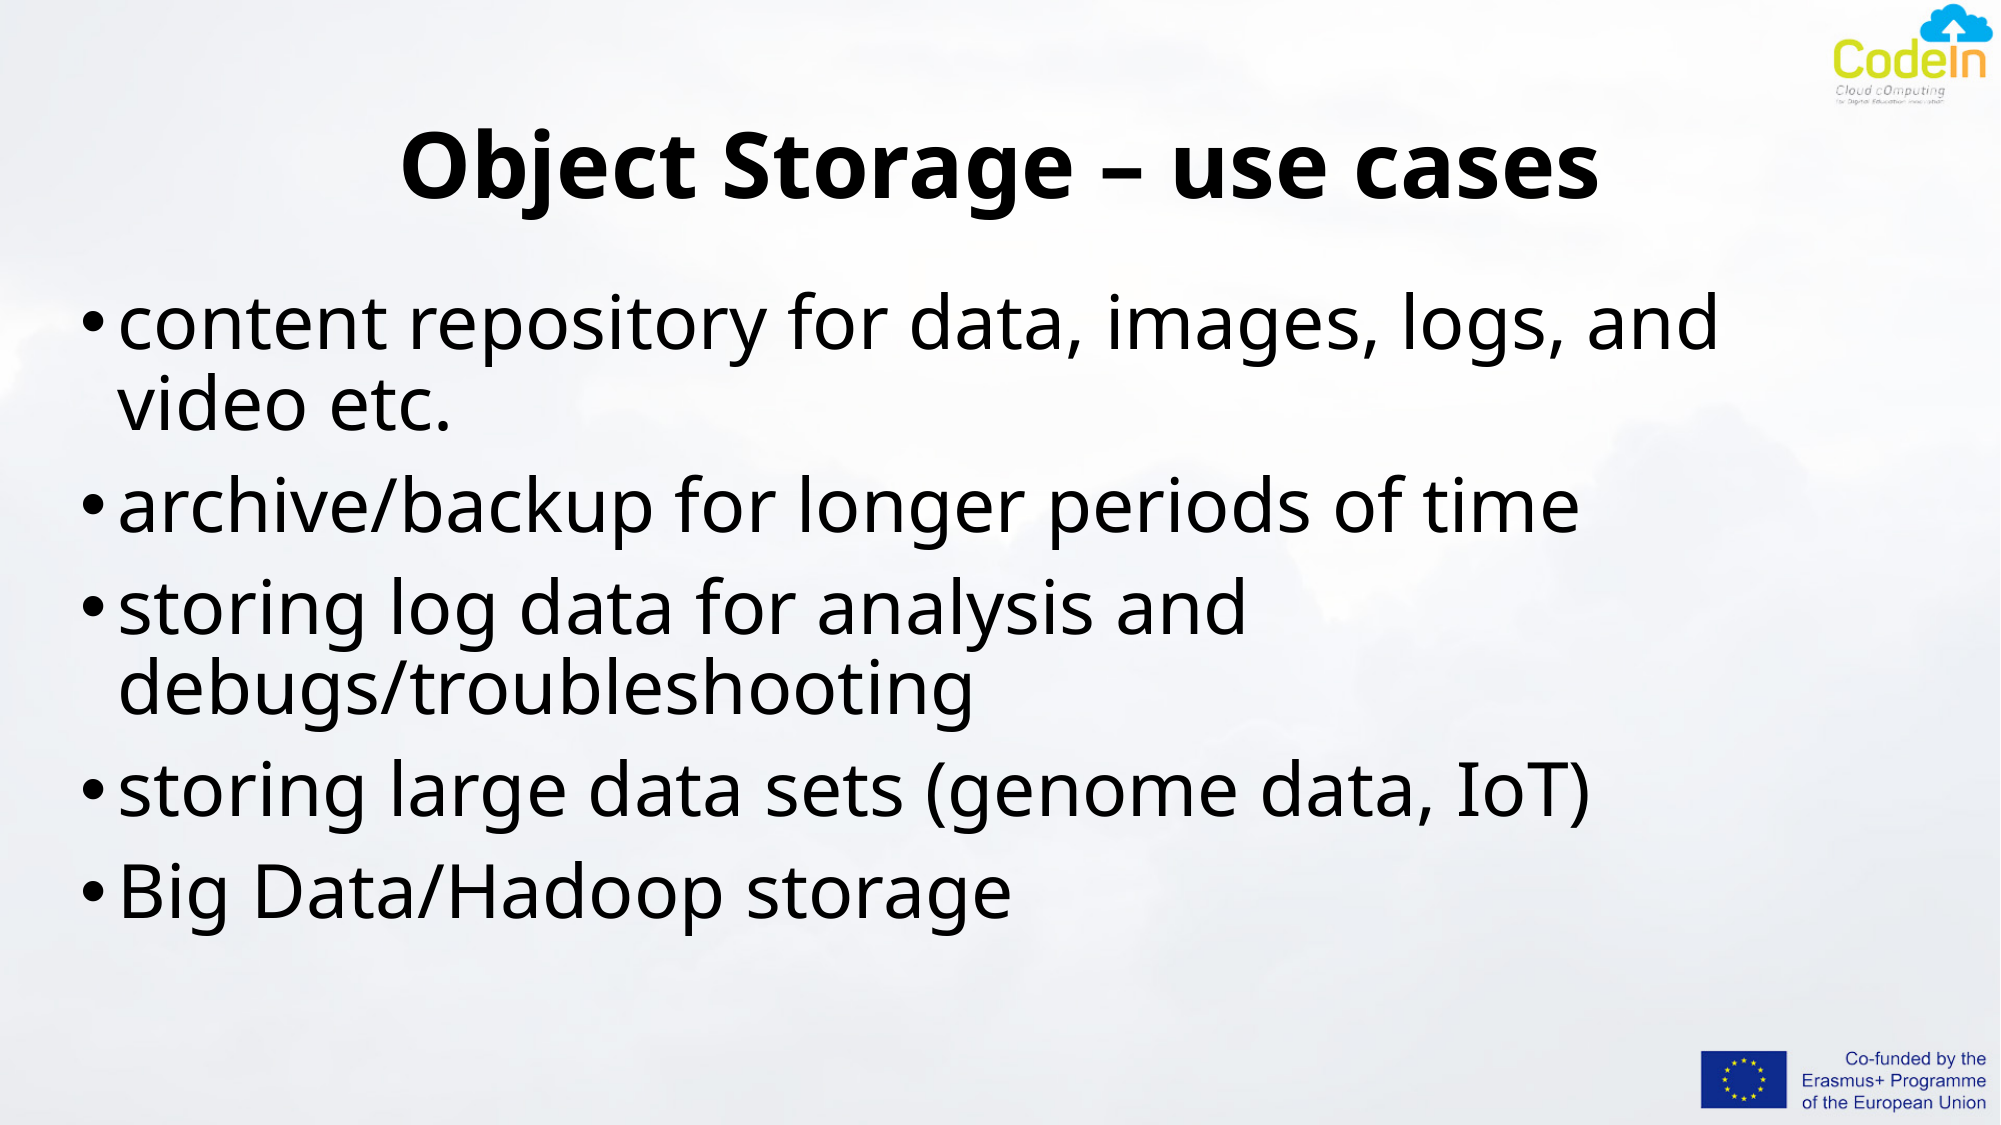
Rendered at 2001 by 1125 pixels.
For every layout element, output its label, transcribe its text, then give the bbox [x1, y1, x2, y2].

title Object Storage – use cases [137, 59, 1863, 277]
list content repository for data, images, logs, and video etc. archive/backup for longer periods of time storing log data for analysis and debugs/troubleshooting storing large data sets (genome data, IoT) Big Data/Hadoop storage [65, 277, 1935, 1076]
picture [0, 0, 2001, 1125]
